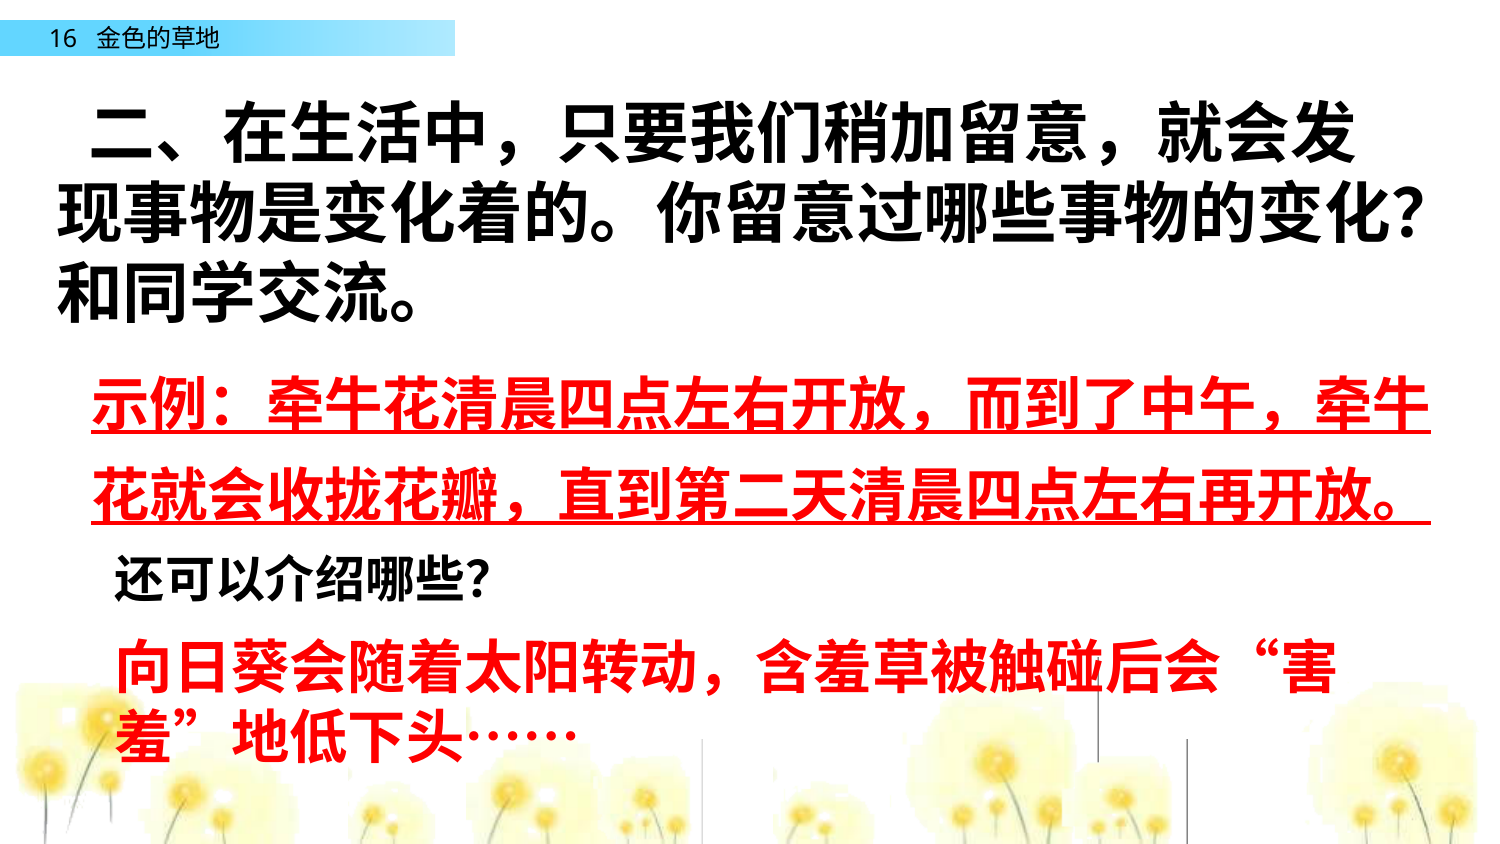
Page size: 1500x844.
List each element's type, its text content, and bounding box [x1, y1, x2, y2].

picture [0, 658, 1188, 844]
text_box 还可以介绍哪些？ [100, 539, 597, 615]
picture [1222, 657, 1500, 844]
text_box 示例：牵牛花清晨四点左右开放，而到了中午，牵牛花就会收拢花瓣，直到第二天清晨四点左右再开放。 [76, 339, 1500, 536]
text_box 向日葵会随着太阳转动，含羞草被触碰后会“害羞”地低下头…… [100, 622, 1459, 778]
text_box 二、在生活中，只要我们稍加留意，就会发现事物是变化着的。你留意过哪些事物的变化？和同学交流。 [41, 83, 1436, 339]
